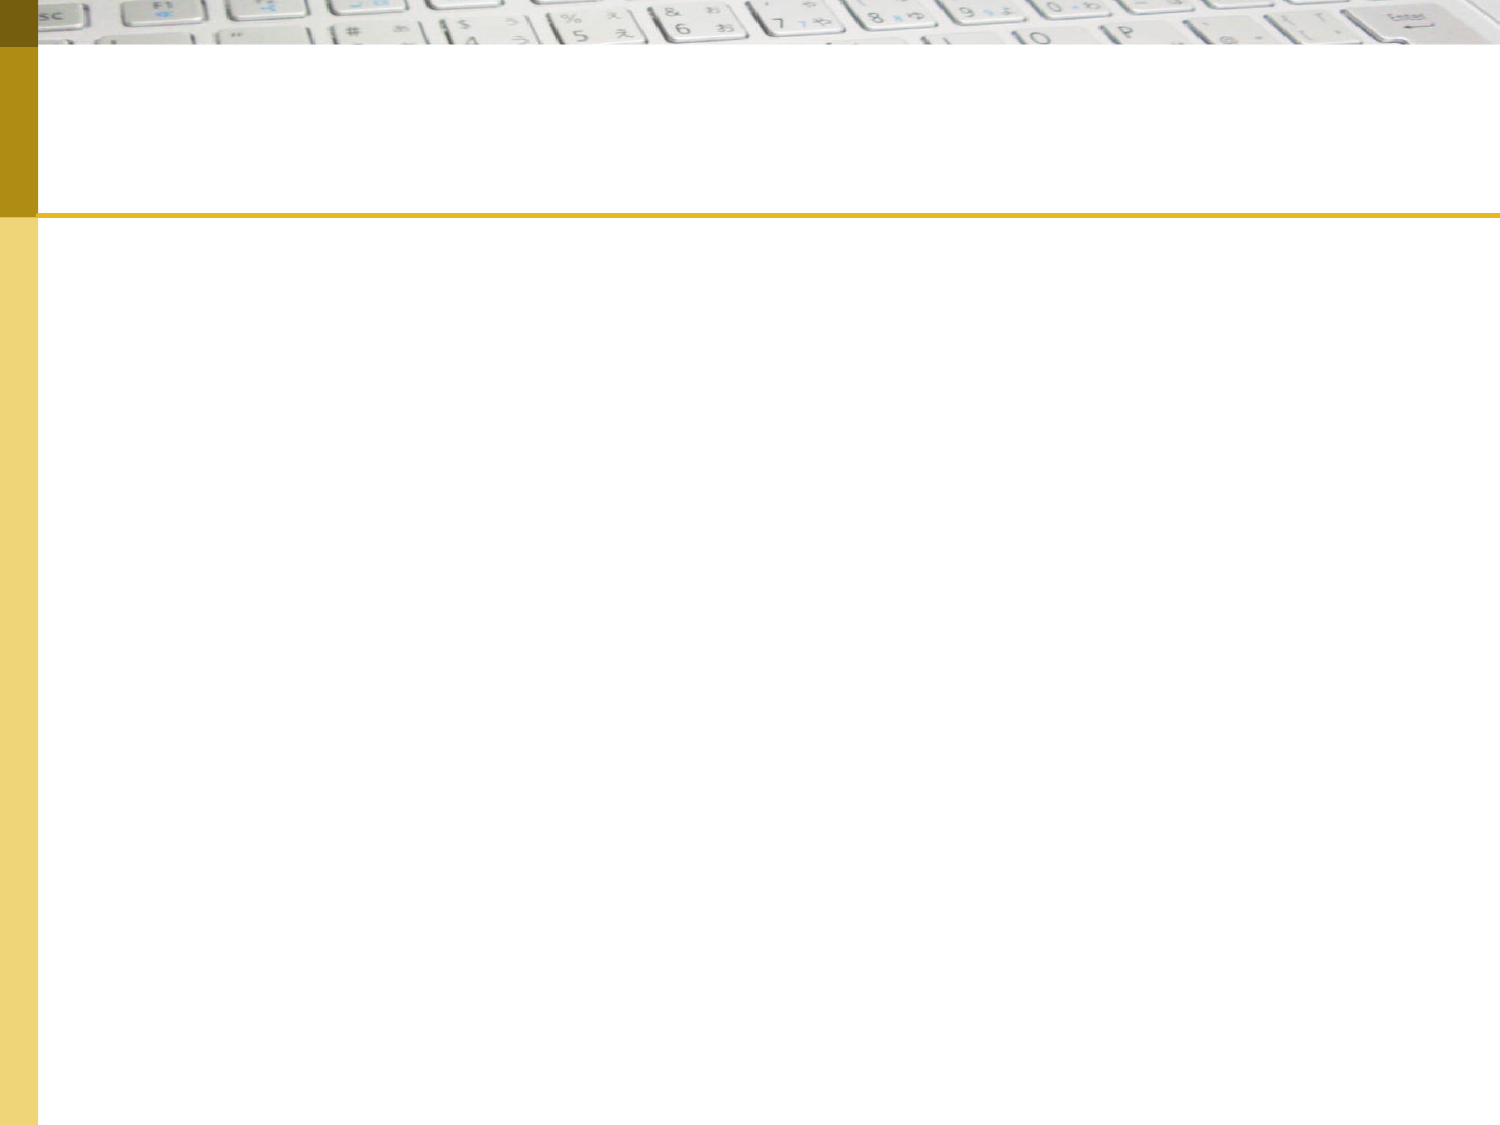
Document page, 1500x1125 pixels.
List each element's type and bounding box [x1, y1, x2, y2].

picture [39, 0, 1500, 213]
